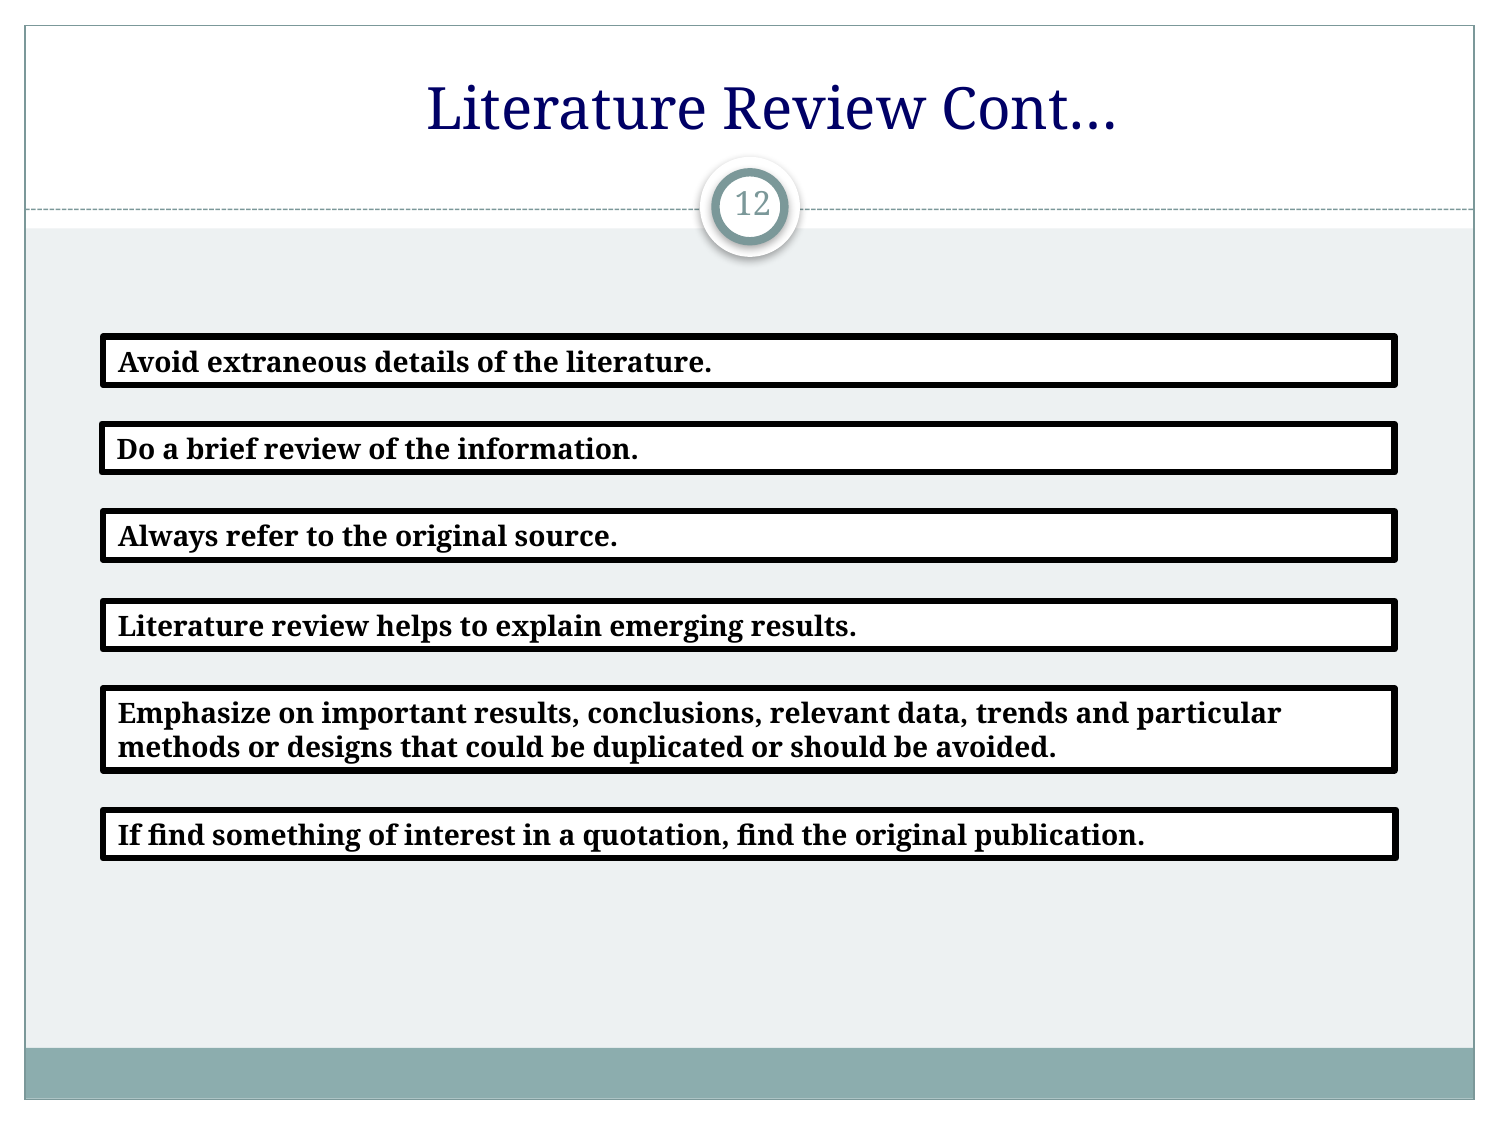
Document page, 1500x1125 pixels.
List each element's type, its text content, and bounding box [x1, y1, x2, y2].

slide_number 12 [715, 168, 791, 241]
text_box Literature review helps to explain emerging results. [102, 600, 1395, 650]
text_box Always refer to the original source. [102, 510, 1395, 561]
title Literature Review Cont… [76, 27, 1469, 149]
text_box If find something of interest in a quotation, find the original publication. [102, 809, 1397, 859]
text_box Avoid extraneous details of the literature. [102, 336, 1395, 386]
text_box Emphasize on important results, conclusions, relevant data, trends and particular methods or designs that could be duplicated or should be avoided. [102, 687, 1395, 771]
text_box Do a brief review of the information. [101, 423, 1395, 473]
